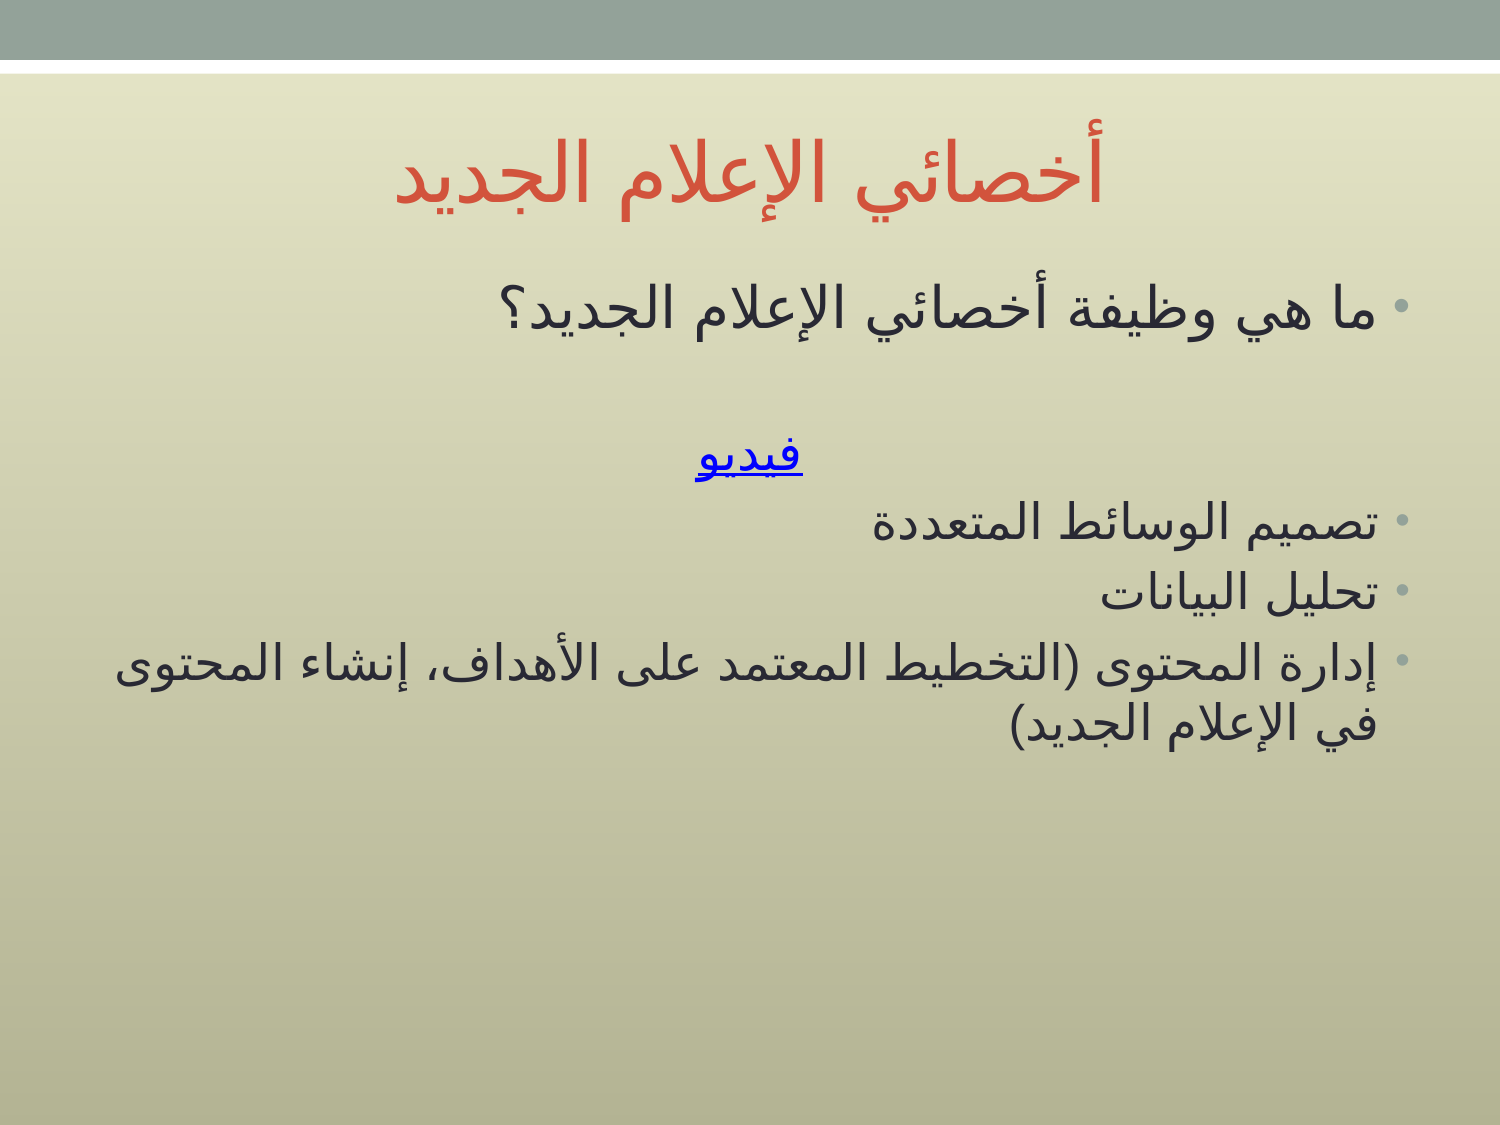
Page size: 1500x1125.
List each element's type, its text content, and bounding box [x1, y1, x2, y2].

list ما هي وظيفة أخصائي الإعلام الجديد؟ فيديو تصميم الوسائط المتعددة تحليل البيانات إدارة المحتوى (التخطيط المعتمد على الأهداف، إنشاء المحتوى في الإعلام الجديد) [75, 262, 1425, 1063]
title أخصائي الإعلام الجديد [75, 87, 1425, 250]
